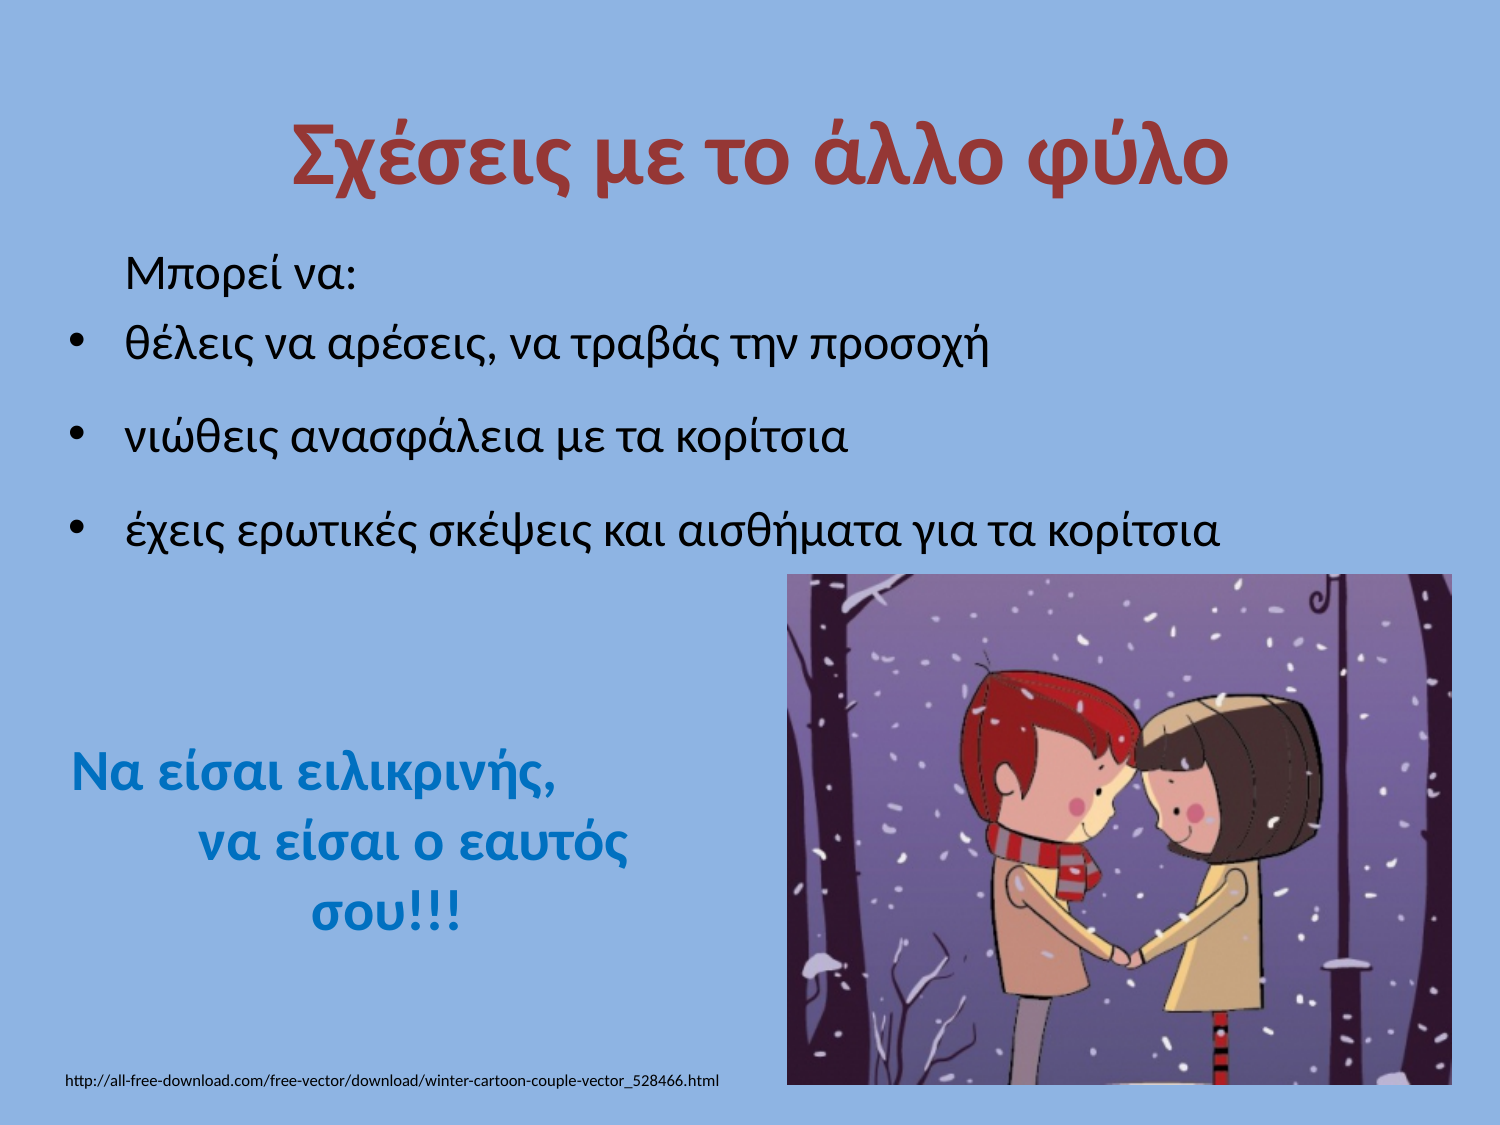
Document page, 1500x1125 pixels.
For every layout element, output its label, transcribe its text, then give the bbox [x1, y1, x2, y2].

title Σχέσεις με το άλλο φύλο [75, 75, 1450, 220]
list Μπορεί να: θέλεις να αρέσεις, να τραβάς την προσοχή νιώθεις ανασφάλεια με τα κορίτσια έχεις ερωτικές σκέψεις και αισθήματα για τα κορίτσια [53, 231, 1404, 625]
text_box http://all-free-download.com/free-vector/download/winter-cartoon-couple-vector_528466.html [50, 1062, 736, 1098]
text_box Να είσαι ειλικρινής, να είσαι ο εαυτός σου!!! [49, 725, 725, 950]
picture [787, 574, 1452, 1085]
